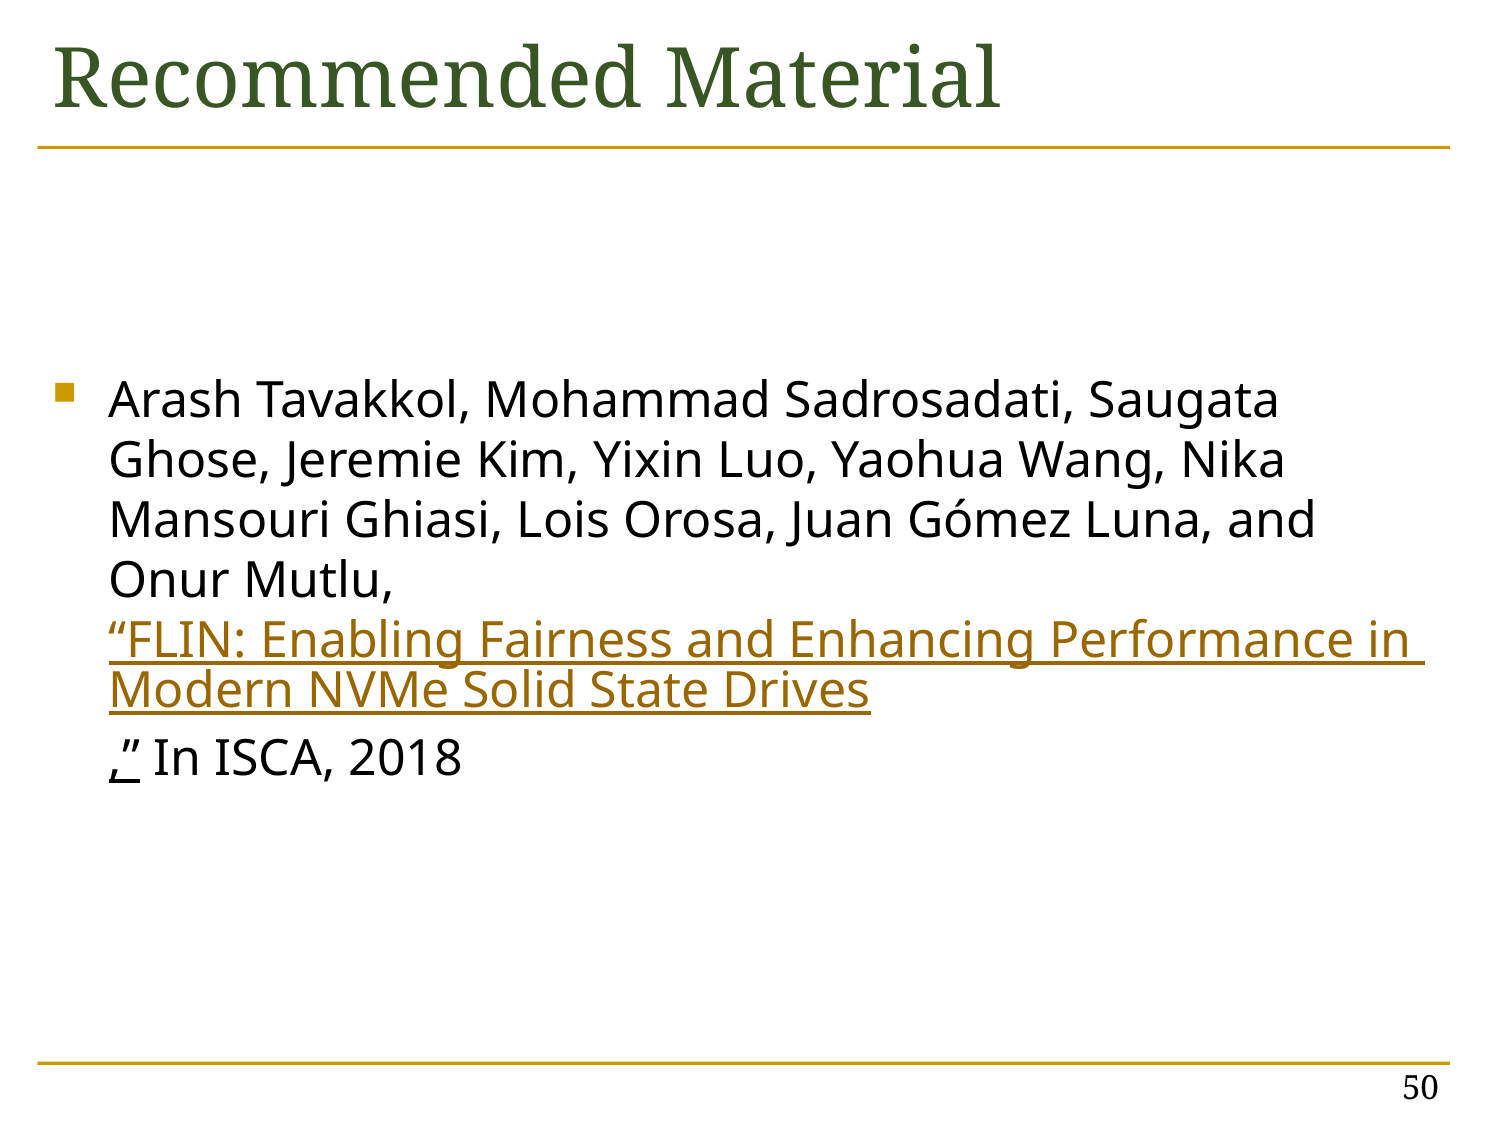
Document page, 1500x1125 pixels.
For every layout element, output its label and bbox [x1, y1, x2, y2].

list [37, 149, 1450, 1063]
text_box [1104, 1043, 1455, 1119]
text_box [37, 0, 1450, 149]
